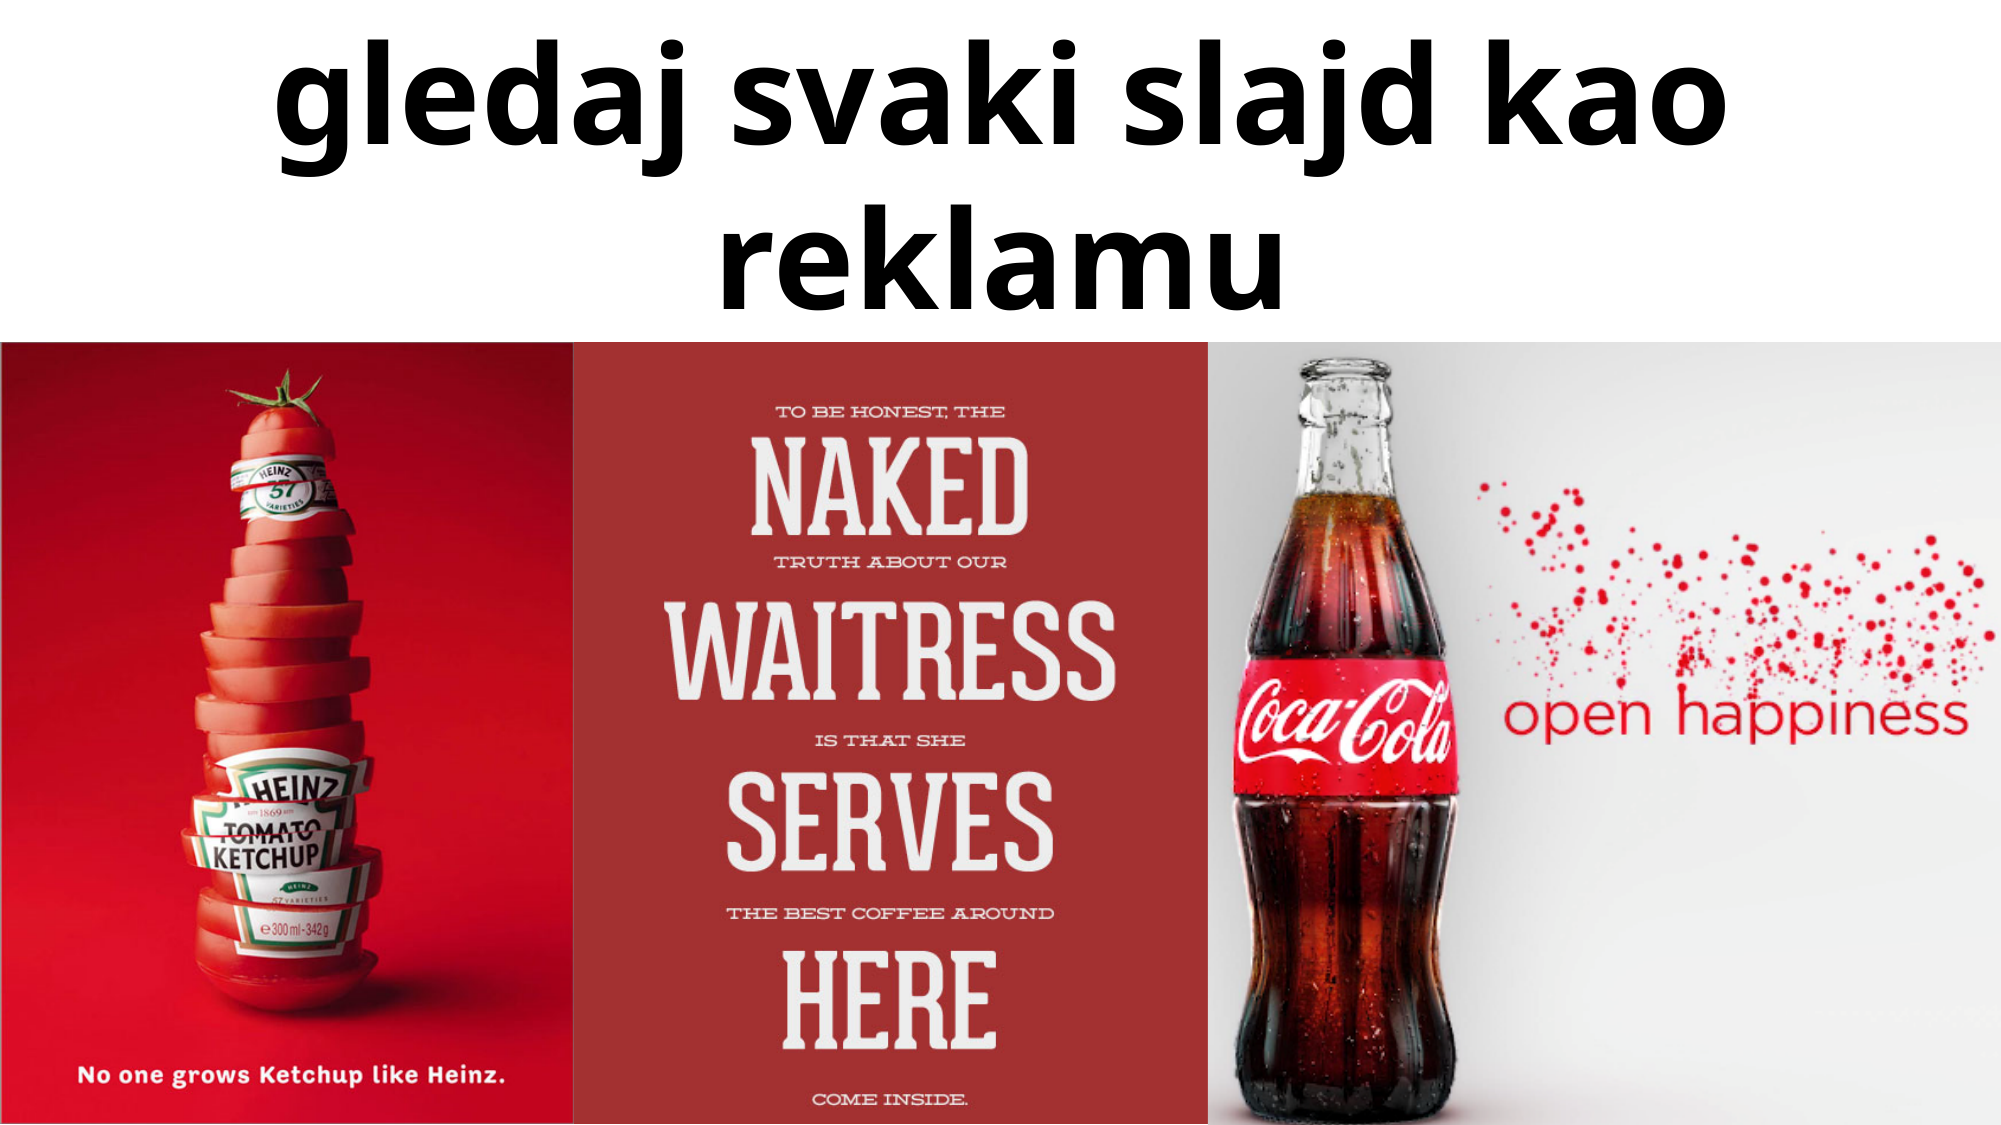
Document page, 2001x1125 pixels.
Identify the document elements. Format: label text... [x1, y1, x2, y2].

picture [0, 342, 2001, 1125]
text_box gledaj svaki slajd kao reklamu [102, 0, 1902, 342]
